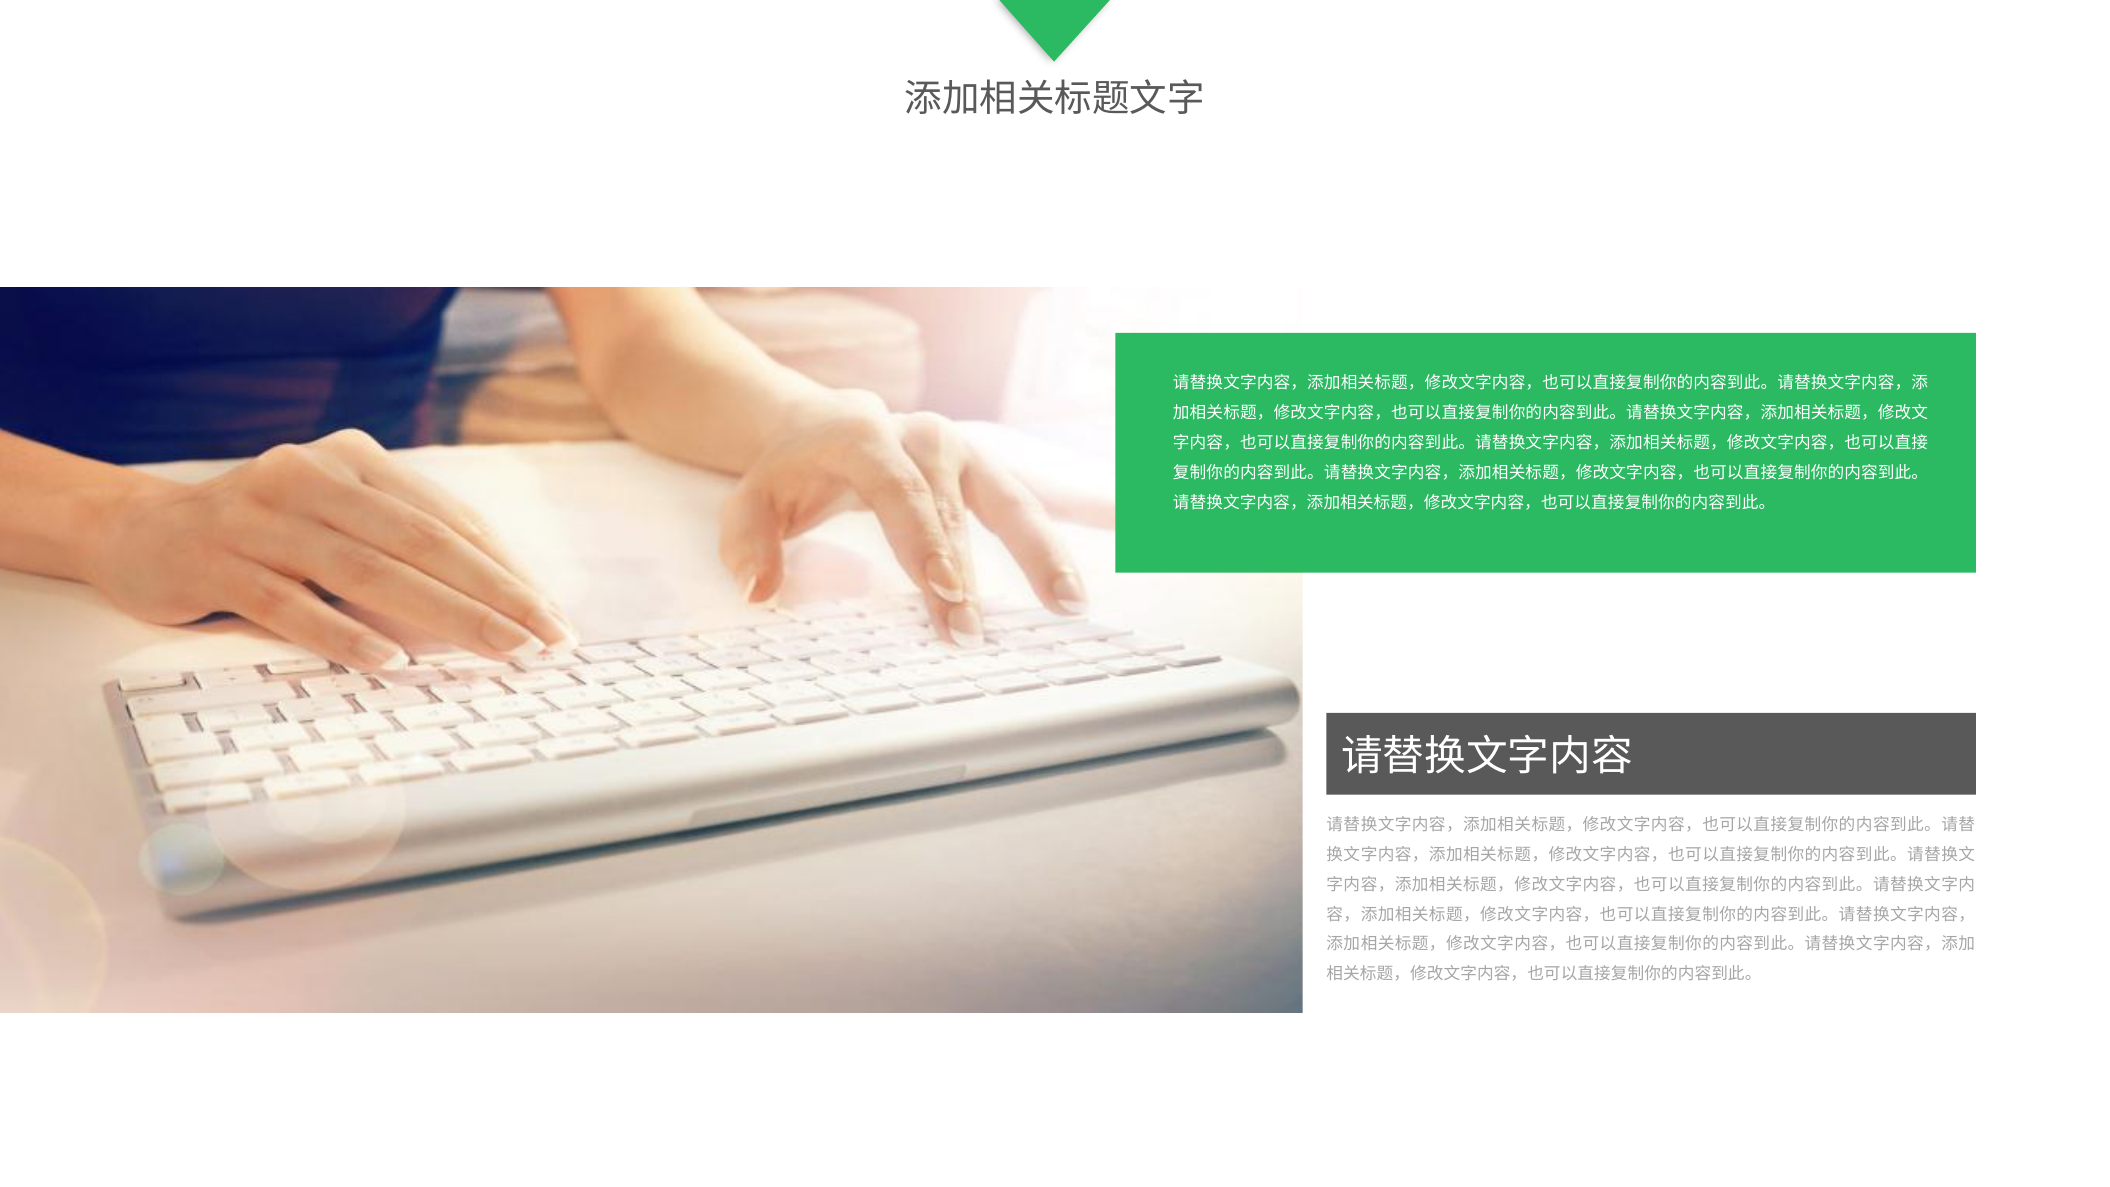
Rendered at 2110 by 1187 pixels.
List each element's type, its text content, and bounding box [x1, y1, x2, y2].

text_box 添加相关标题文字 [871, 67, 1238, 125]
text_box 请替换文字内容，添加相关标题，修改文字内容，也可以直接复制你的内容到此。请替换文字内容，添加相关标题，修改文字内容，也可以直接复制你的内容到此。请替换文字内容，添加相关标题，修改文字内容，也可以直接复制你的内容到此。请替换文字内容，添加相关标题，修改文字内容，也可以直接复制你的内容到此。请替换文字内容，添加相关标题，修改文字内容，也可以直接复制你的内容到此。请替换文字内容，添加相关标题，修改文字内容，也可以直接复制你的内容到此。 [1172, 361, 1929, 512]
text_box 请替换文字内容 [1325, 712, 1977, 796]
text_box [997, 0, 1112, 64]
text_box 请替换文字内容，添加相关标题，修改文字内容，也可以直接复制你的内容到此。请替换文字内容，添加相关标题，修改文字内容，也可以直接复制你的内容到此。请替换文字内容，添加相关标题，修改文字内容，也可以直接复制你的内容到此。请替换文字内容，添加相关标题，修改文字内容，也可以直接复制你的内容到此。请替换文字内容，添加相关标题，修改文字内容，也可以直接复制你的内容到此。请替换文字内容，添加相关标题，修改文字内容，也可以直接复制你的内容到此。 [1326, 803, 1976, 984]
text_box [1114, 332, 1977, 574]
text_box [0, 286, 1304, 1014]
